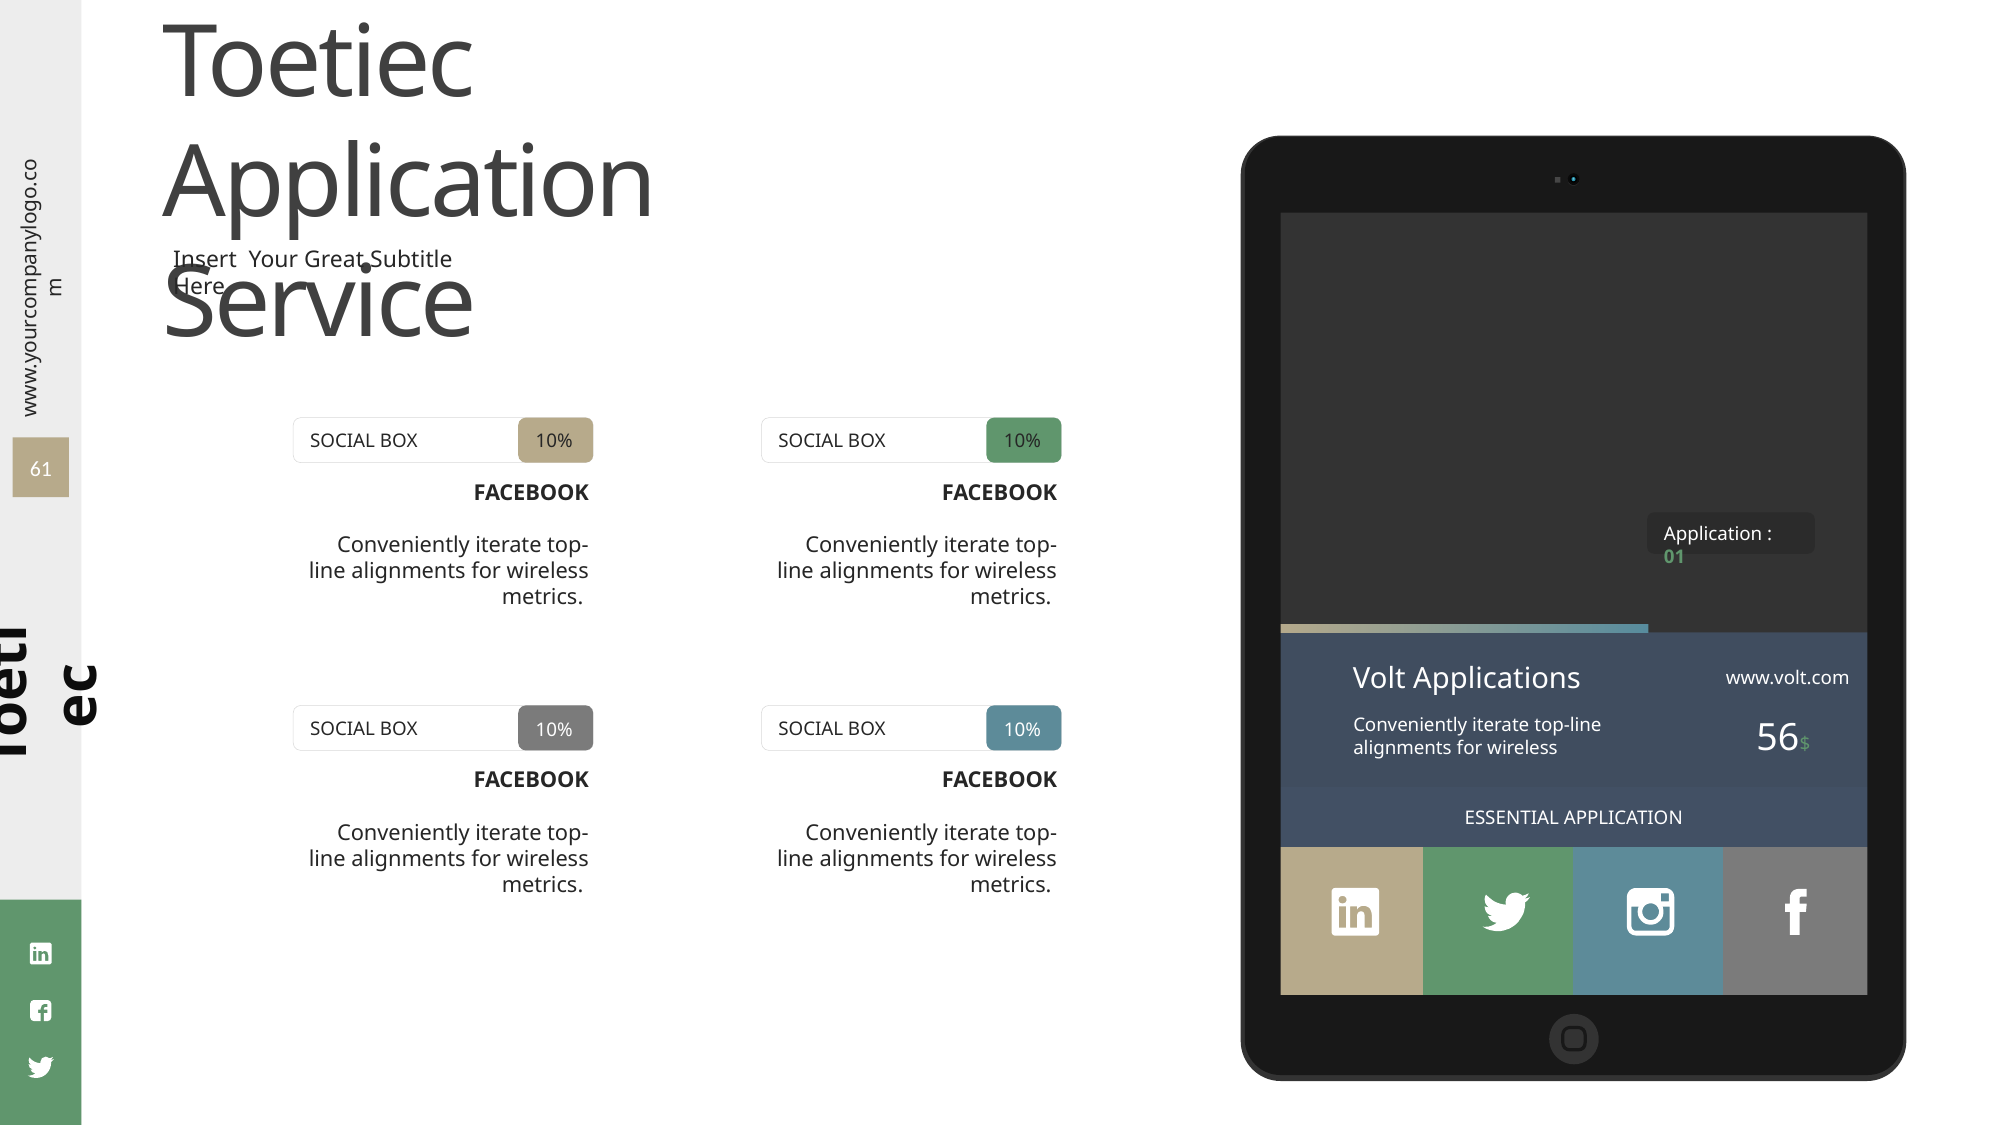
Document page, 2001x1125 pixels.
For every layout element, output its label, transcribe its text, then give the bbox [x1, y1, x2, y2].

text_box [1549, 1013, 1599, 1065]
text_box SOCIAL BOX [760, 704, 991, 752]
text_box 10% [517, 705, 598, 753]
text_box FACEBOOK Conveniently iterate top-line alignments for wireless metrics. [761, 470, 1073, 617]
text_box SOCIAL BOX [292, 416, 524, 464]
text_box [1240, 135, 1907, 1082]
picture [1280, 214, 1868, 998]
text_box 10% [985, 416, 1066, 464]
text_box SOCIAL BOX [292, 704, 523, 752]
text_box FACEBOOK Conveniently iterate top-line alignments for wireless metrics. [293, 758, 604, 905]
text_box SOCIAL BOX [760, 416, 992, 464]
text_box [1554, 173, 1580, 186]
text_box [1244, 136, 1904, 1076]
text_box Insert Your Great Subtitle Here [158, 237, 512, 307]
text_box FACEBOOK Conveniently iterate top-line alignments for wireless metrics. [761, 758, 1073, 905]
text_box Toetiec Application Service [147, 116, 849, 236]
text_box FACEBOOK Conveniently iterate top-line alignments for wireless metrics. [293, 470, 604, 617]
text_box 10% [517, 416, 598, 464]
slide_number 61 [12, 437, 69, 498]
text_box 10% [985, 705, 1066, 753]
